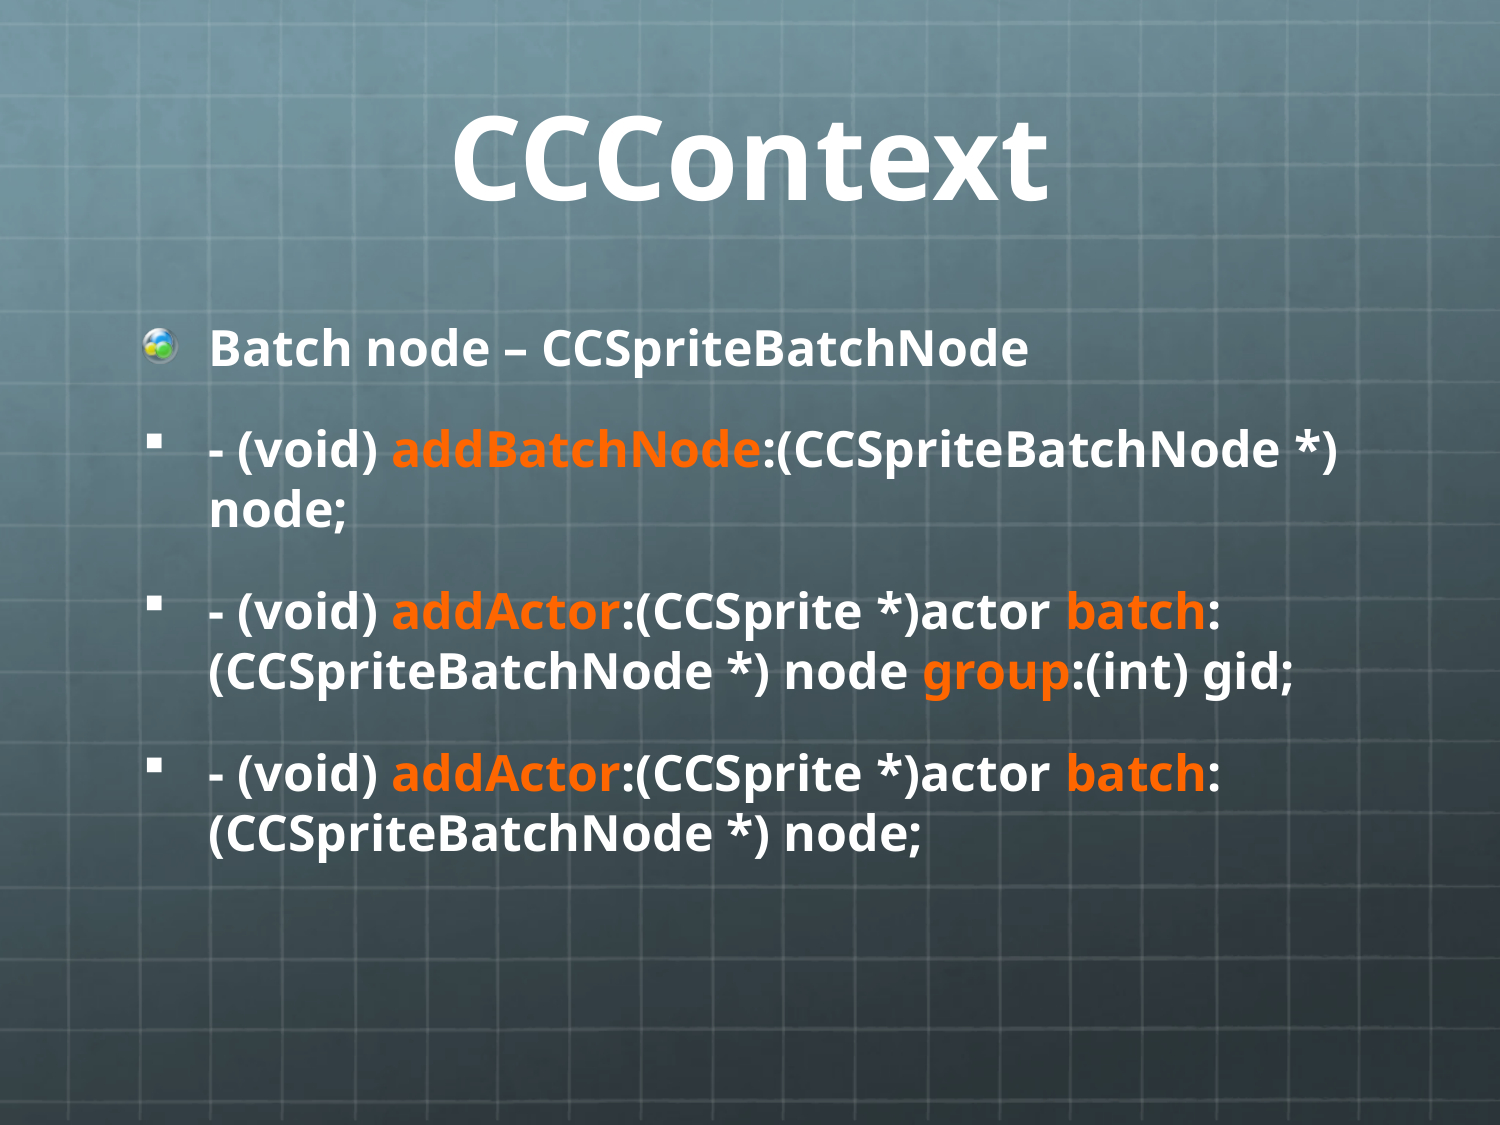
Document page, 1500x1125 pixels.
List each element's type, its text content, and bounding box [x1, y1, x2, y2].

list Batch node – CCSpriteBatchNode - (void) addBatchNode:(CCSpriteBatchNode *) node; - (void) addActor:(CCSprite *)actor batch:(CCSpriteBatchNode *) node group:(int) gid; - (void) addActor:(CCSprite *)actor batch:(CCSpriteBatchNode *) node; [127, 308, 1372, 1034]
title CCContext [127, 17, 1372, 289]
picture [0, 0, 1500, 1125]
